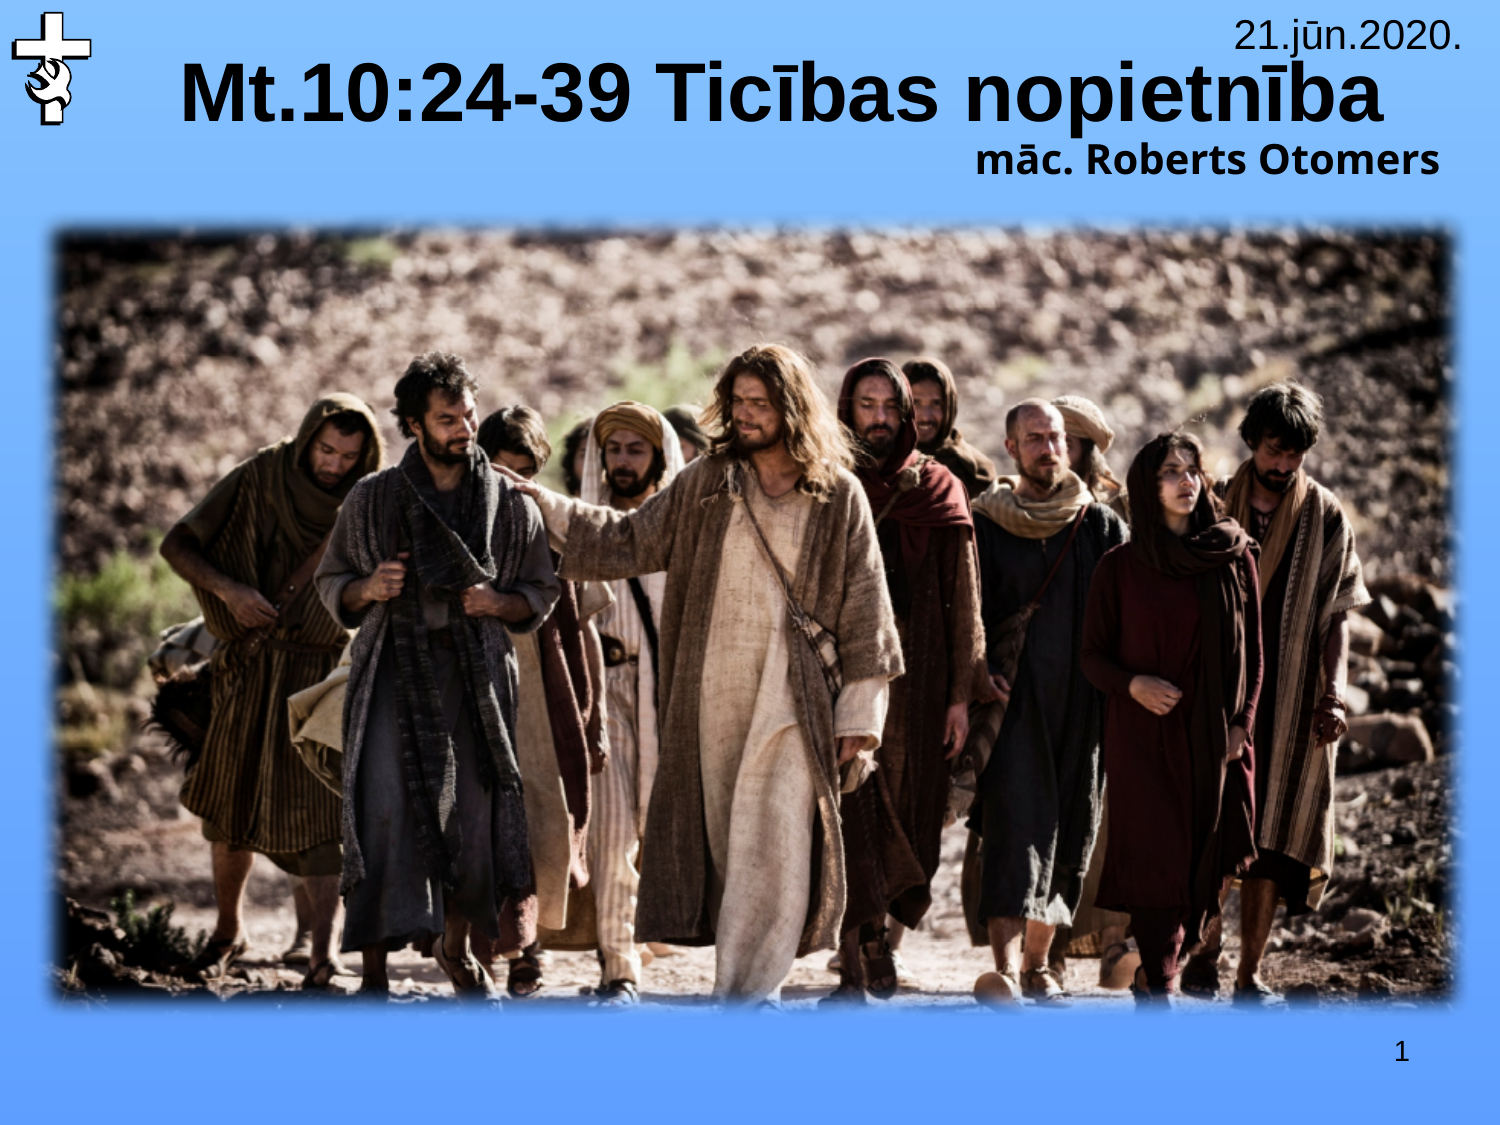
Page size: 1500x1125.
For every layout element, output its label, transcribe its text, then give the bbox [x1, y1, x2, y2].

picture [34, 210, 1472, 1020]
title Mt.10:24-39 Ticības nopietnība [52, 0, 1500, 177]
slide_number 1 [1074, 1028, 1426, 1103]
picture [11, 11, 92, 126]
text_box 21.jūn.2020. [1218, 0, 1500, 65]
text_box māc. Roberts Otomers [915, 125, 1500, 191]
